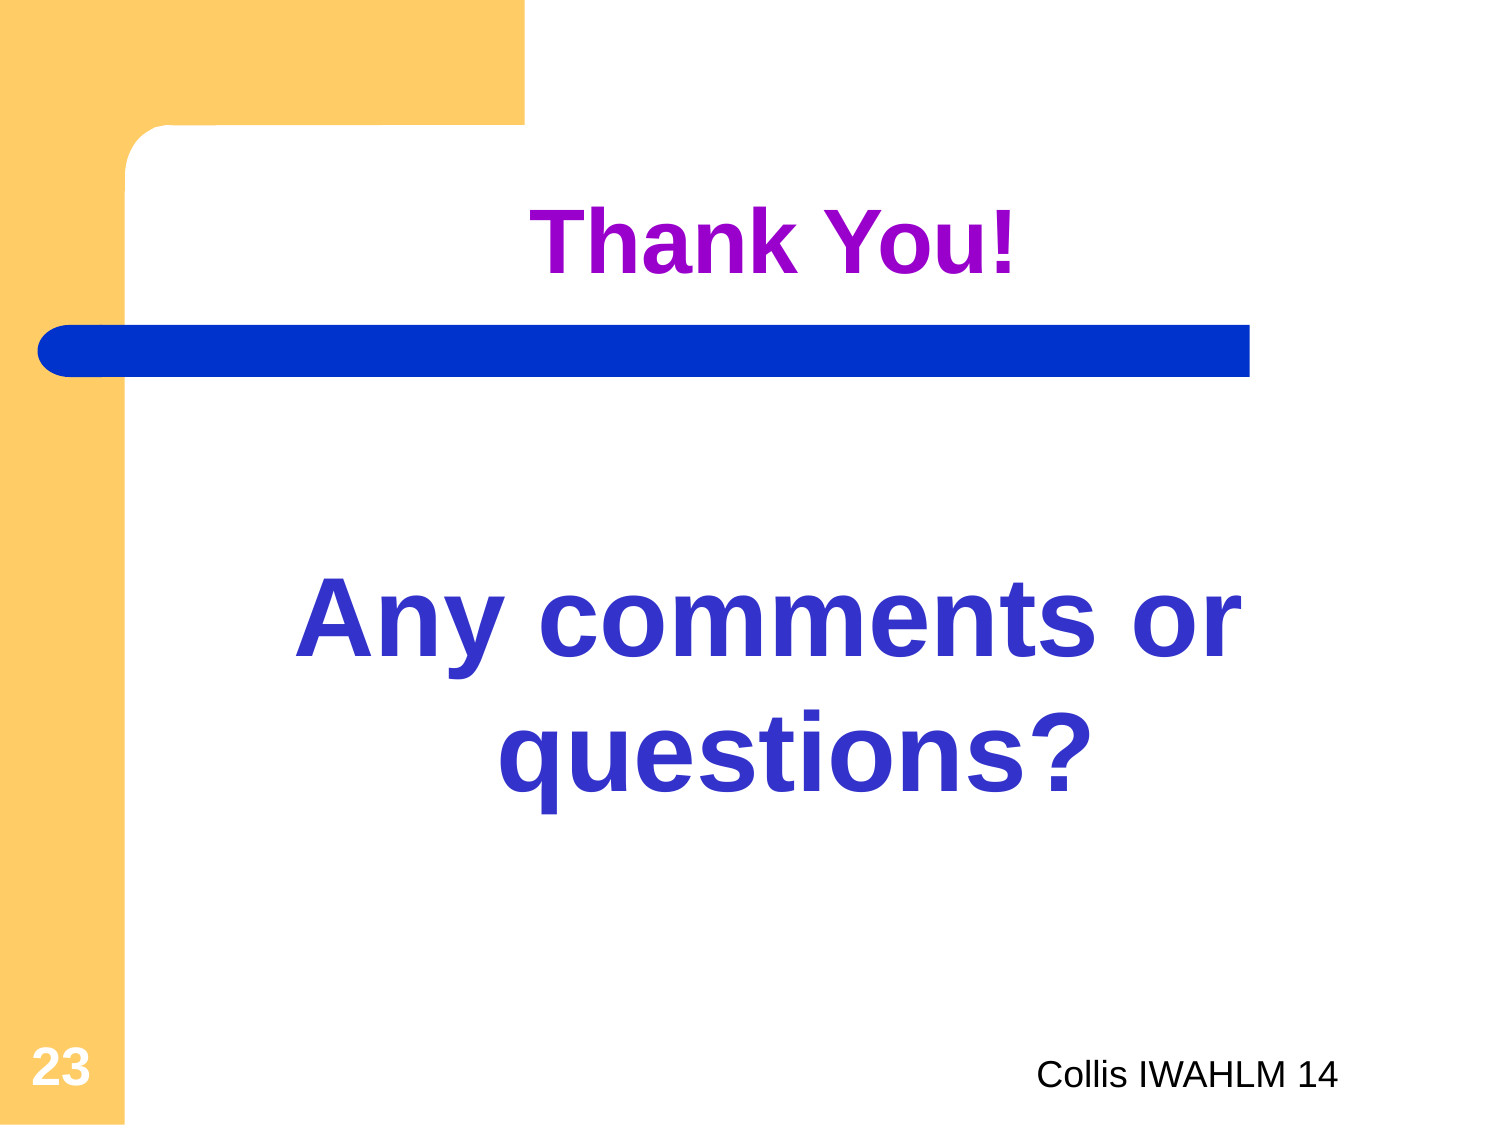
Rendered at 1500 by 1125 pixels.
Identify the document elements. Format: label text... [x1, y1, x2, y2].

footer Collis IWAHLM 14 [949, 1024, 1426, 1103]
text_box Any comments or questions? [137, 387, 1400, 1094]
text_box Thank You! [136, 136, 1413, 301]
text_box 23 [13, 1023, 111, 1105]
